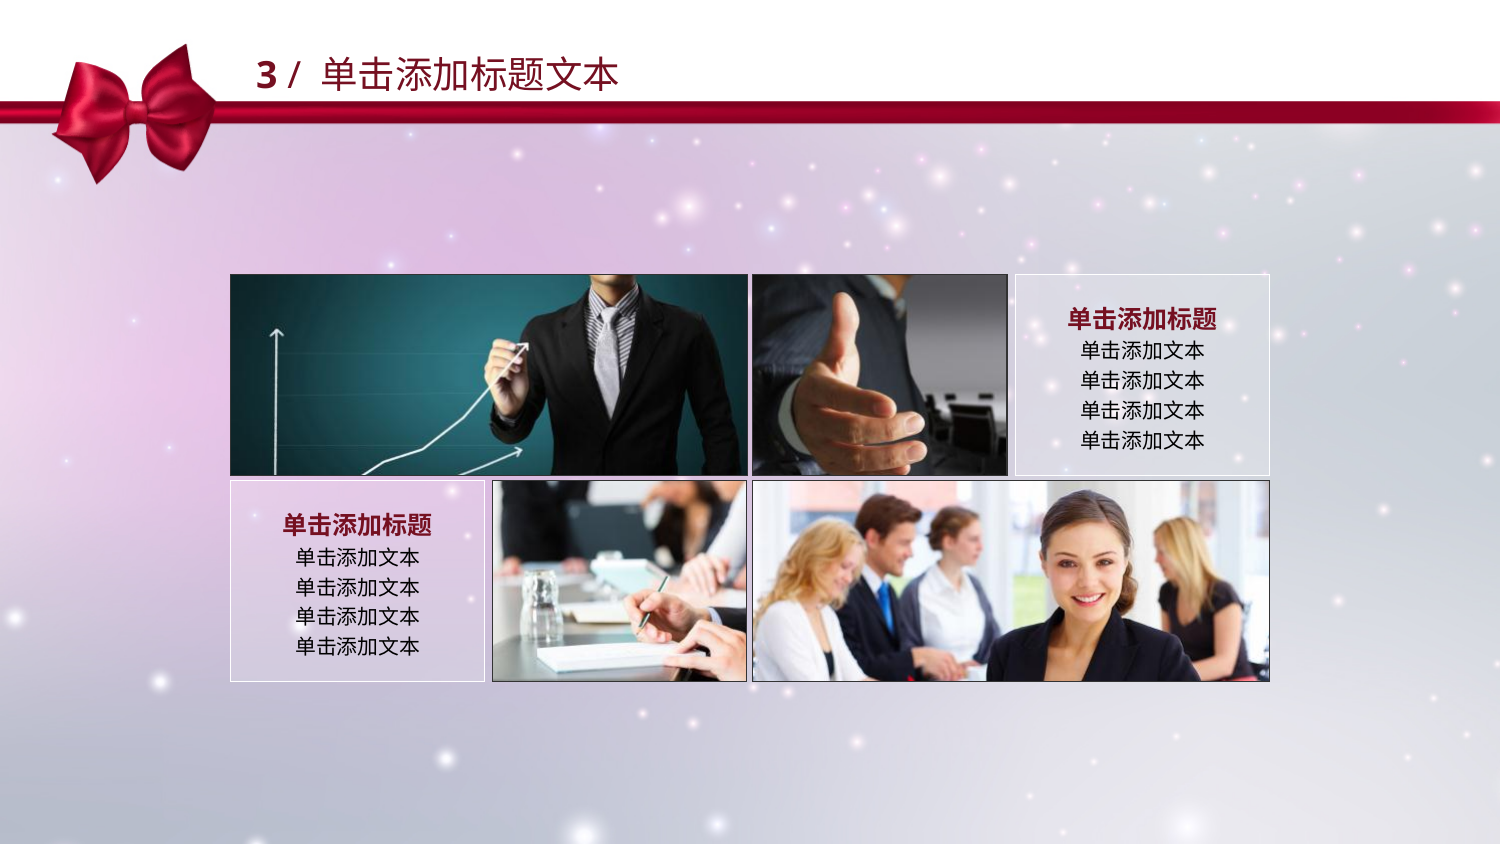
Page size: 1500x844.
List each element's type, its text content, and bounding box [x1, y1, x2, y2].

text_box [230, 274, 748, 476]
text_box 3 / 单击添加标题文本 [241, 43, 635, 104]
text_box [752, 480, 1270, 682]
picture [0, 0, 1500, 844]
text_box [492, 480, 747, 682]
text_box 单击添加标题 单击添加文本 单击添加文本 单击添加文本 单击添加文本 [1015, 274, 1270, 476]
text_box [752, 274, 1008, 476]
text_box 单击添加标题 单击添加文本 单击添加文本 单击添加文本 单击添加文本 [230, 480, 485, 682]
